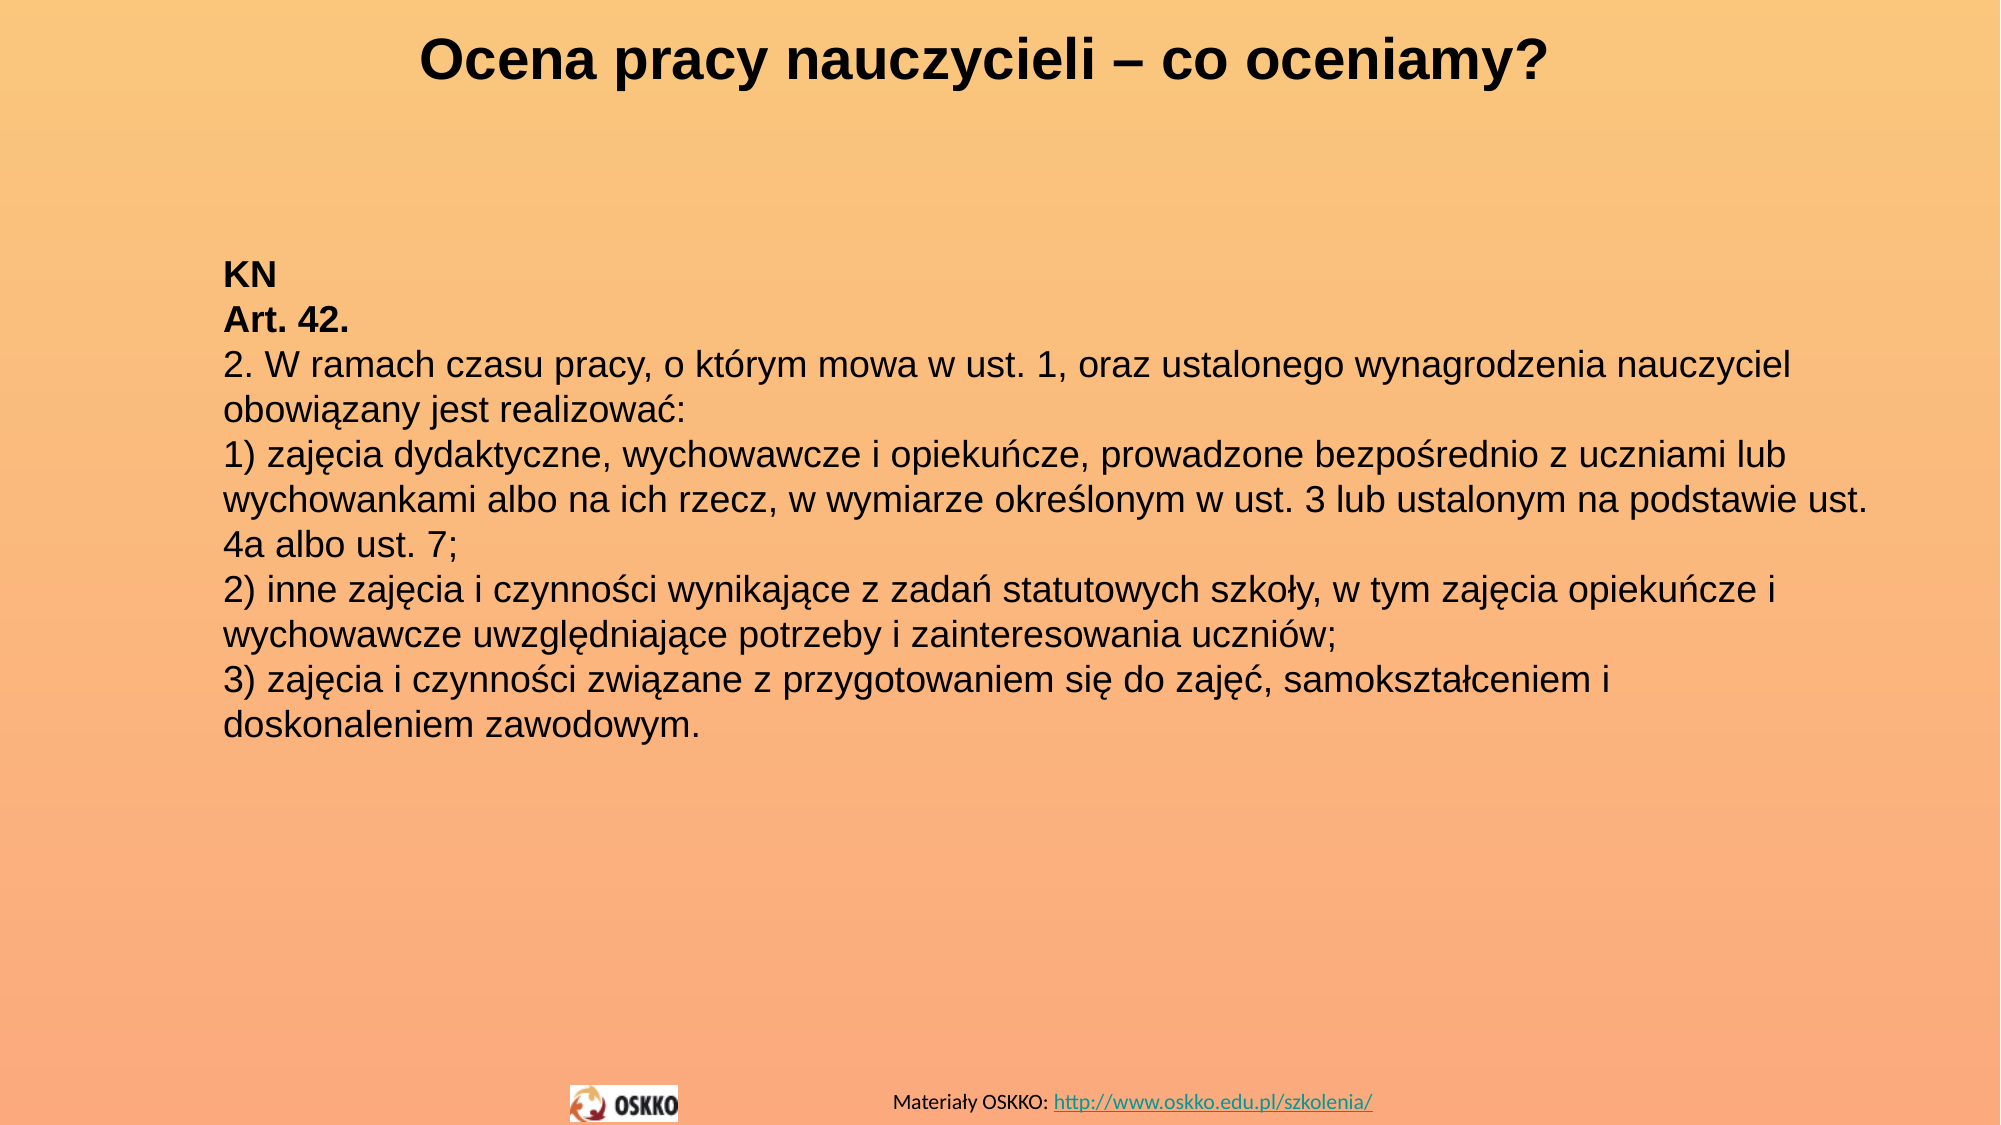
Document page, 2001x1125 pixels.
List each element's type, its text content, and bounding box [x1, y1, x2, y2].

text_box Materiały OSKKO: http://www.oskko.edu.pl/szkolenia/ [493, 1080, 1788, 1122]
text_box Ocena pracy nauczycieli – co oceniamy? [249, 13, 1721, 144]
text_box KN Art. 42. 2. W ramach czasu pracy, o którym mowa w ust. 1, oraz ustalonego wynagrodzenia nauczyciel obowiązany jest realizować: 1) zajęcia dydaktyczne, wychowawcze i opiekuńcze, prowadzone bezpośrednio z uczniami lub wychowankami albo na ich rzecz, w wymiarze określonym w ust. 3 lub ustalonym na podstawie ust. 4a albo ust. 7; 2) inne zajęcia i czynności wynikające z zadań statutowych szkoły, w tym zajęcia opiekuńcze i wychowawcze uwzględniające potrzeby i zainteresowania uczniów; 3) zajęcia i czynności związane z przygotowaniem się do zajęć, samokształceniem i doskonaleniem zawodowym. [208, 243, 1886, 753]
picture [570, 1085, 678, 1123]
